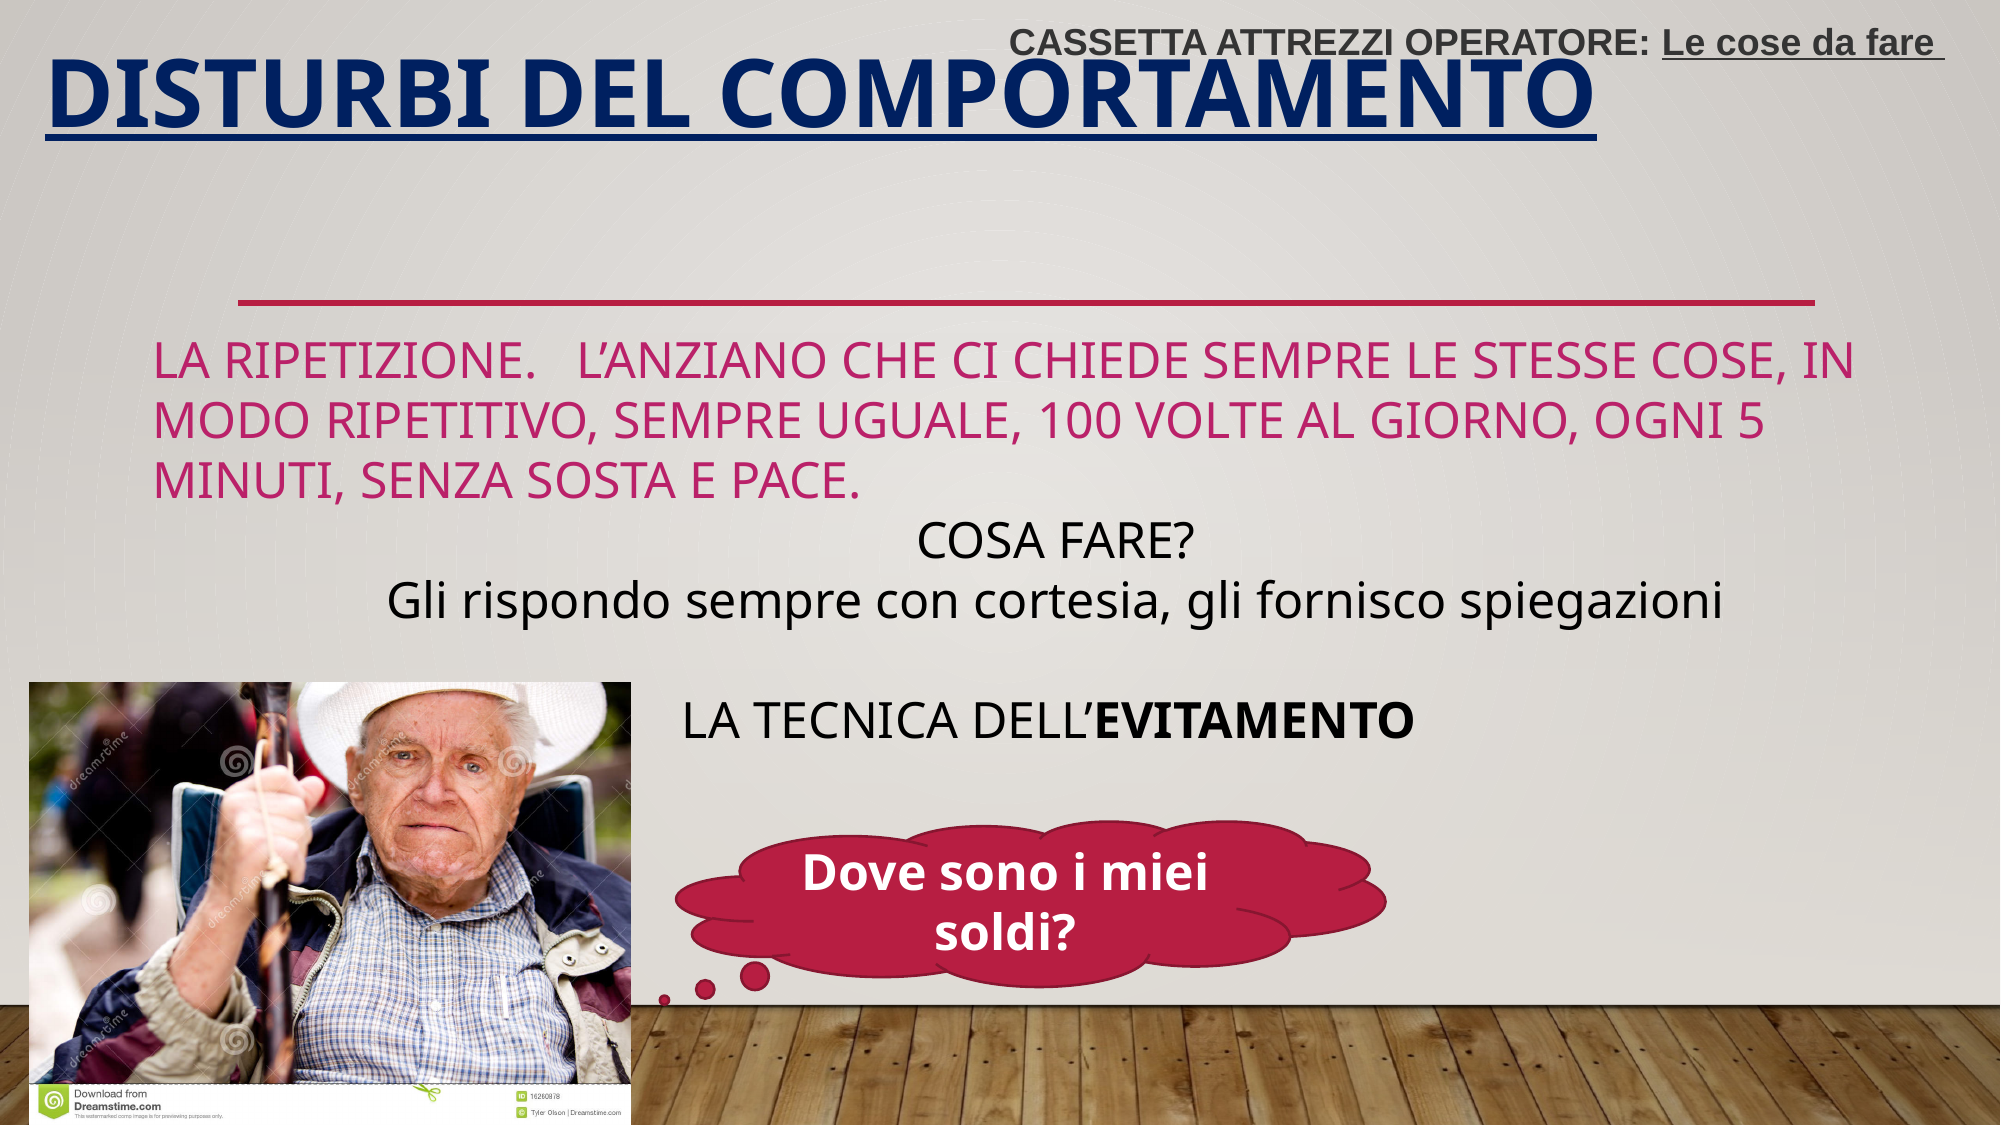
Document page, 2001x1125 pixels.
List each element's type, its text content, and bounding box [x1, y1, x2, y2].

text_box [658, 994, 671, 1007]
text_box Dove sono i miei soldi? [739, 961, 771, 992]
text_box LA RIPETIZIONE. L’ANZIANO CHE CI CHIEDE SEMPRE LE STESSE COSE, IN MODO RIPETITIVO, SEMPRE UGUALE, 100 VOLTE AL GIORNO, OGNI 5 MINUTI, SENZA SOSTA E PACE. COSA FARE? Gli rispondo sempre con cortesia, gli fornisco spiegazioni LA TECNICA DELL’EVITAMENTO [137, 321, 1975, 816]
picture [0, 682, 2000, 1125]
text_box Dove sono i miei soldi? [694, 978, 716, 1000]
text_box CASSETTA ATTREZZI OPERATORE: Le cose da fare [994, 10, 1975, 71]
title Disturbi del comportamento [29, 38, 1731, 226]
text_box Dove sono i miei soldi? [674, 820, 1387, 989]
